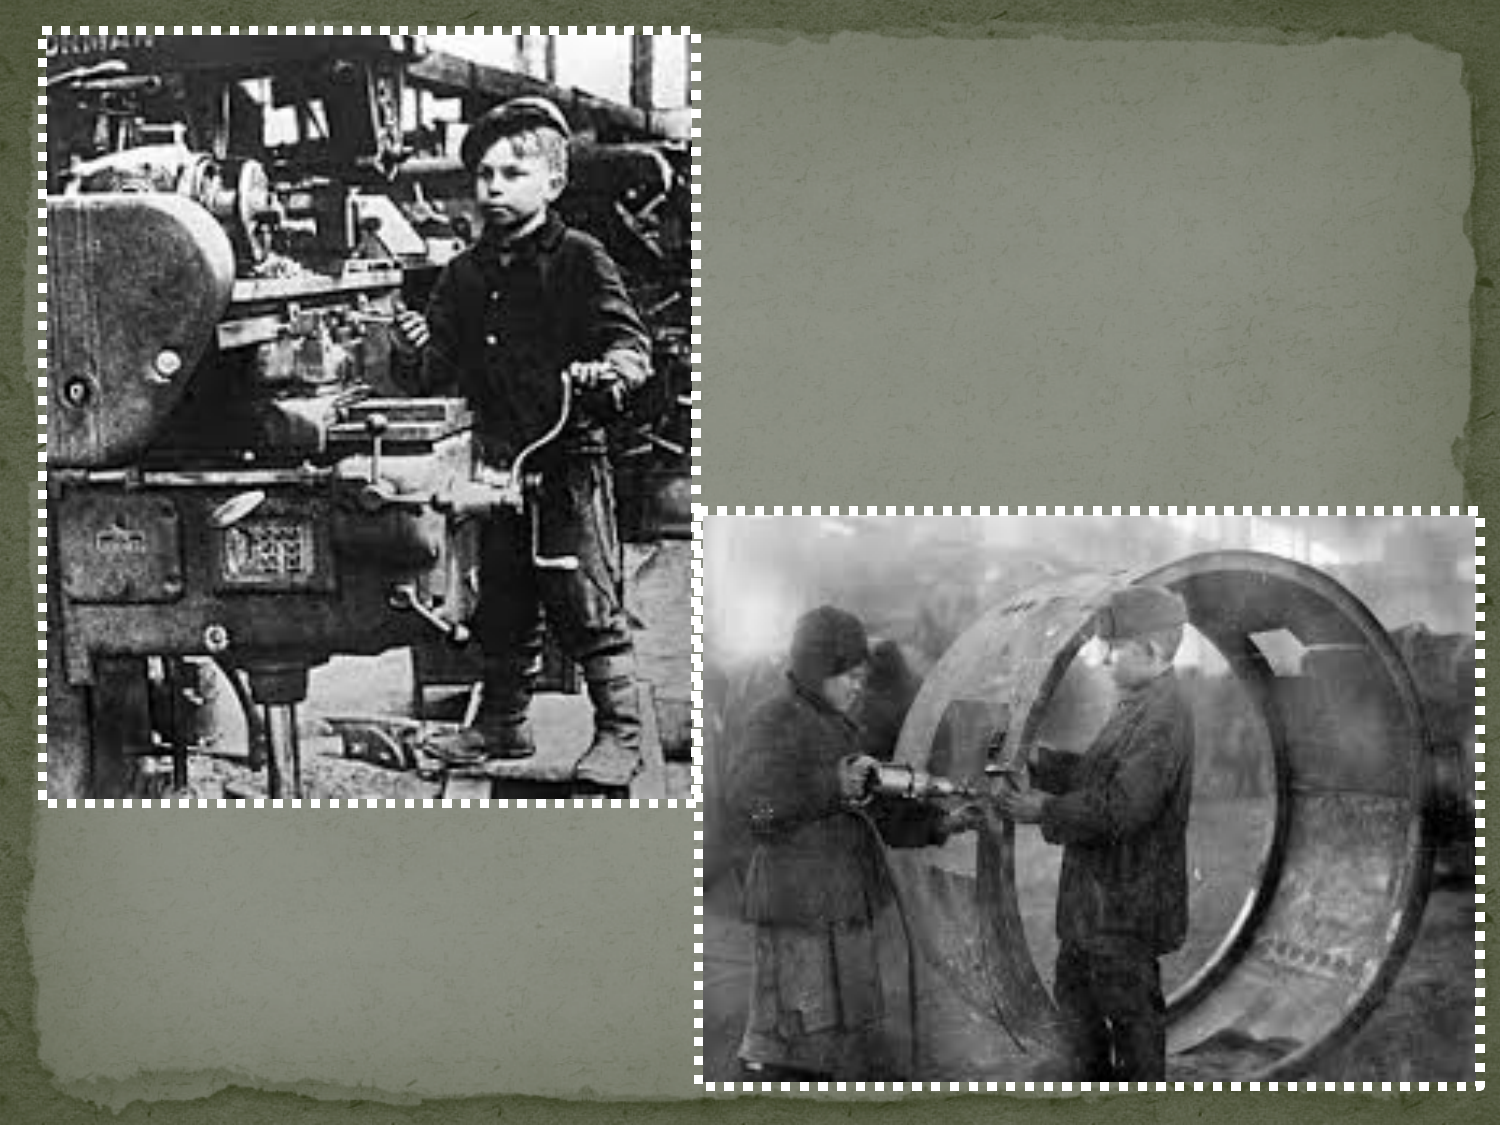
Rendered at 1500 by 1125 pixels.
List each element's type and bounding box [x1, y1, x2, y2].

picture [46, 35, 692, 799]
picture [703, 515, 1476, 1082]
